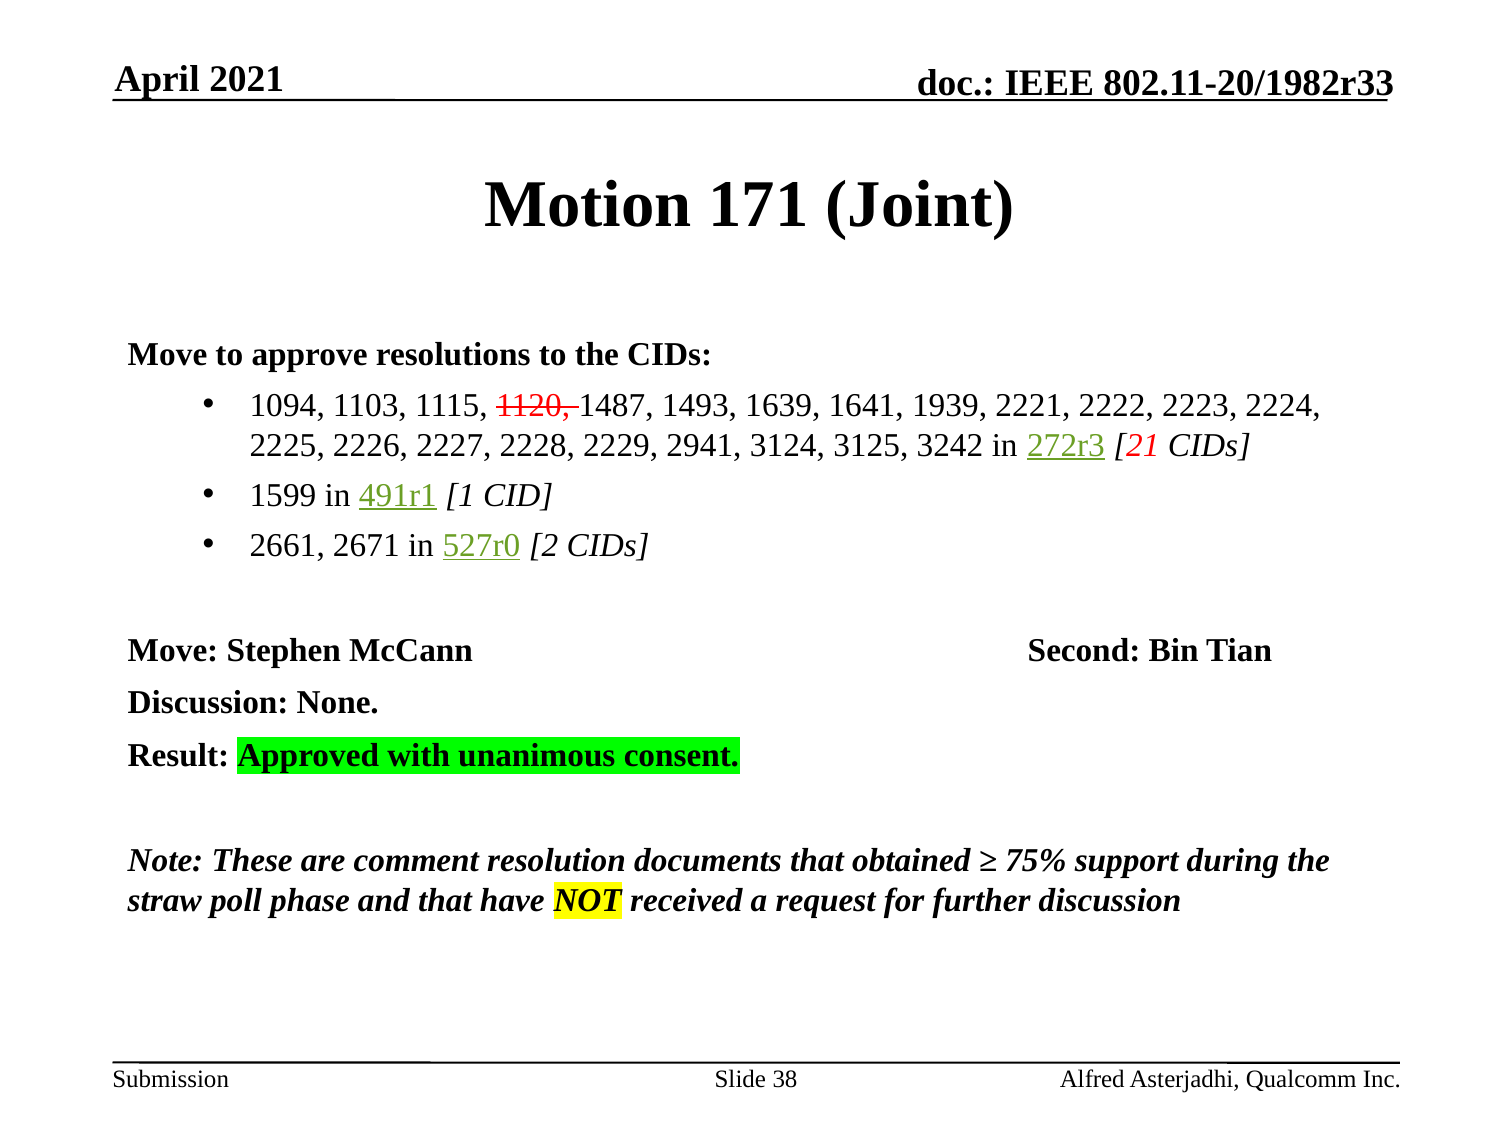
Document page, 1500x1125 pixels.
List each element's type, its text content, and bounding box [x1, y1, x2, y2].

title Motion 171 (Joint) [112, 112, 1388, 288]
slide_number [114, 54, 423, 100]
list Move to approve resolutions to the CIDs: 1094, 1103, 1115, 1120, 1487, 1493, 1639, 1641, 1939, 2221, 2222, 2223, 2224, 2225, 2226, 2227, 2228, 2229, 2941, 3124, 3125, 3242 in 272r3 [21 CIDs] 1599 in 491r1 [1 CID] 2661, 2671 in 527r0 [2 CIDs] Move: Stephen McCann Second: Bin Tian Discussion: None. Result: Approved with unanimous consent. Note: These are comment resolution documents that obtained ≥ 75% support during the straw poll phase and that have NOT received a request for further discussion [112, 324, 1388, 1000]
slide_number Slide 38 [712, 1061, 800, 1123]
footer Alfred Asterjadhi, Qualcomm Inc. [878, 1061, 1402, 1093]
